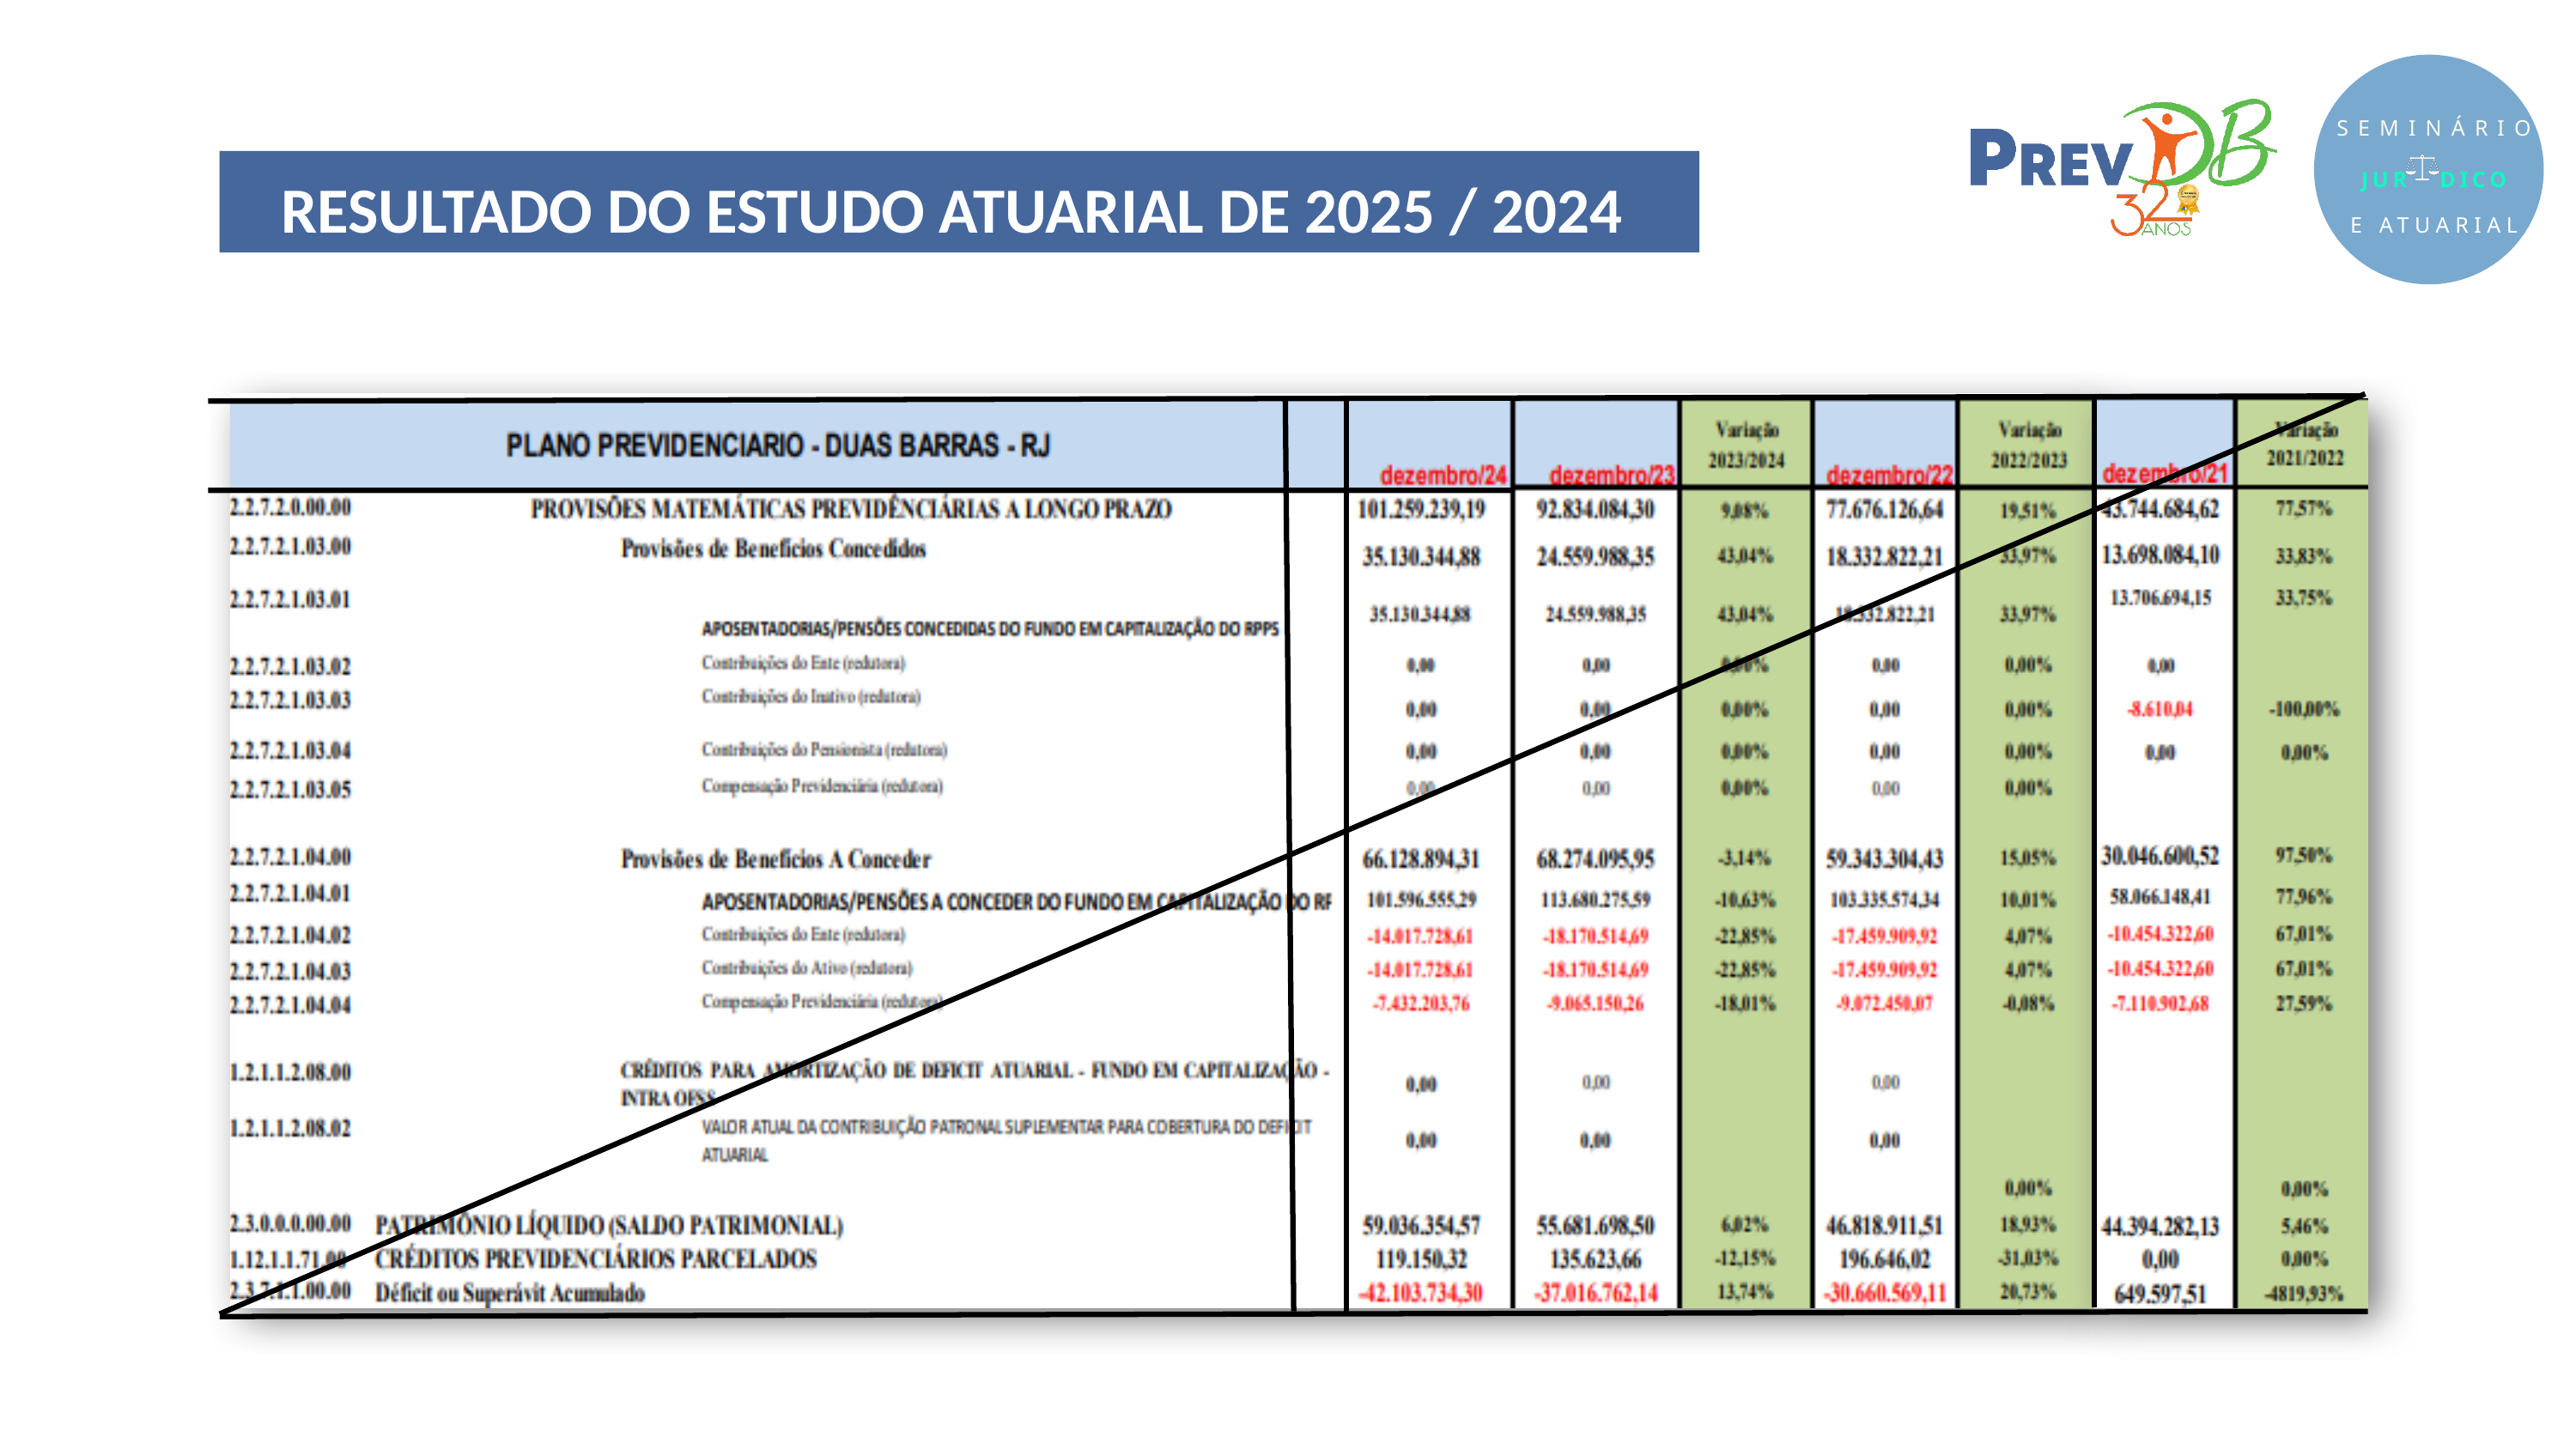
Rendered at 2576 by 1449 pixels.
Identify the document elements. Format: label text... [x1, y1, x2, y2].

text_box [2313, 54, 2544, 75]
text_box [2297, 76, 2572, 232]
picture [1970, 99, 2277, 236]
text_box RESULTADO DO ESTUDO ATUARIAL DE 2025 / 2024 [218, 149, 1701, 254]
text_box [2313, 238, 2544, 285]
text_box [208, 393, 2368, 1317]
